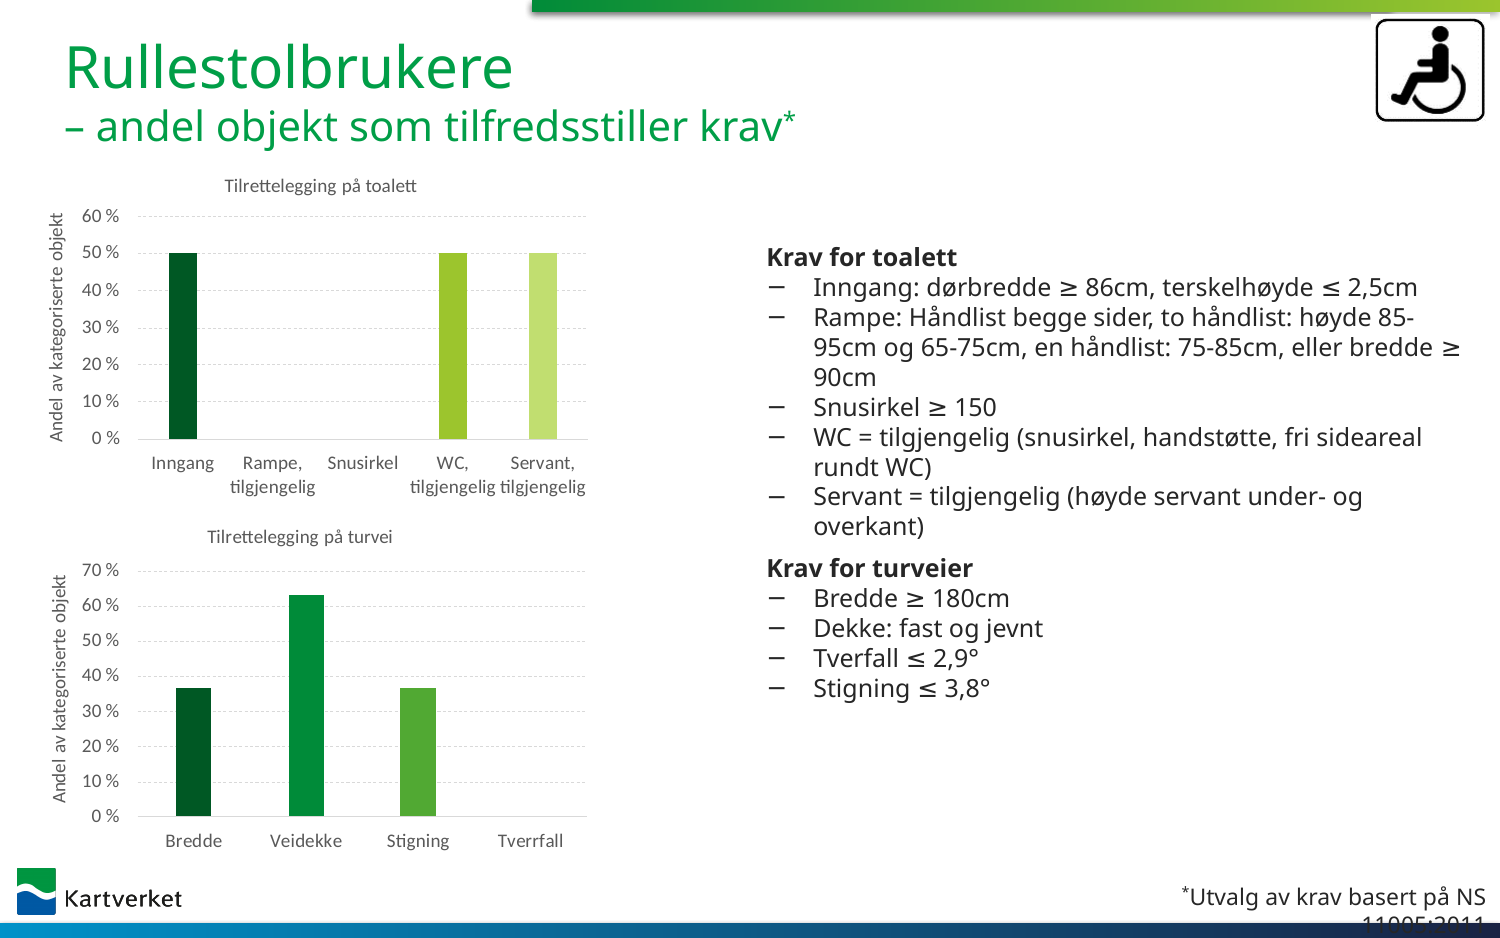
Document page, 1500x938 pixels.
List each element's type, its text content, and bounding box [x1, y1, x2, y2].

text_box Rullestolbrukere – andel objekt som tilfredsstiller krav* [49, 14, 1431, 158]
picture [41, 166, 599, 505]
text_box Krav for toalett Inngang: dørbredde ≥ 86cm, terskelhøyde ≤ 2,5cm Rampe: Håndlist begge sider, to håndlist: høyde 85-95cm og 65-75cm, en håndlist: 75-85cm, eller bredde ≥ 90cm Snusirkel ≥ 150 WC = tilgjengelig (snusirkel, handstøtte, fri sideareal rundt WC) Servant = tilgjengelig (høyde servant under- og overkant) [751, 234, 1483, 545]
picture [41, 520, 598, 859]
text_box Krav for turveier Bredde ≥ 180cm Dekke: fast og jevnt Tverfall ≤ 2,9° Stigning ≤ 3,8° [751, 545, 1483, 710]
picture [1371, 13, 1491, 127]
text_box *Utvalg av krav basert på NS 11005:2011 [1068, 873, 1500, 938]
